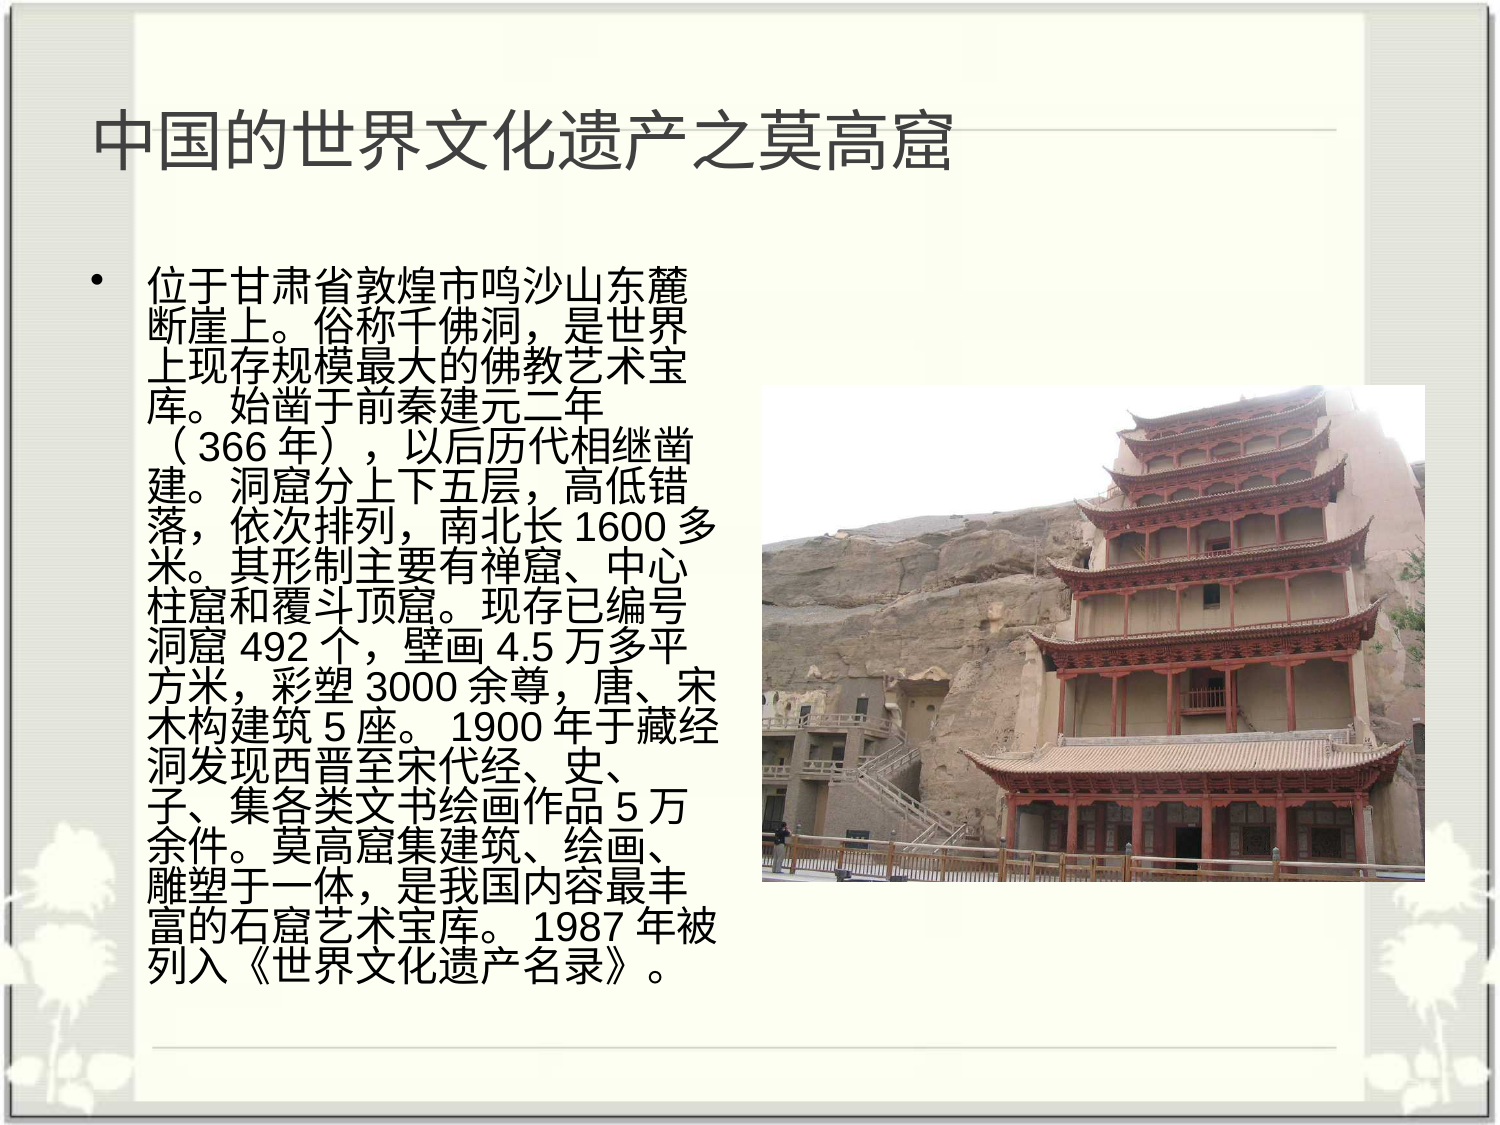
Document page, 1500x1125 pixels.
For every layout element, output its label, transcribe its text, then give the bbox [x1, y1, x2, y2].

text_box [762, 385, 1425, 882]
title 中国的世界文化遗产之莫高窟 [74, 44, 1426, 233]
list 位于甘肃省敦煌市鸣沙山东麓断崖上。俗称千佛洞，是世界上现存规模最大的佛教艺术宝库。始凿于前秦建元二年（366年），以后历代相继凿建。洞窟分上下五层，高低错落，依次排列，南北长1600多米。其形制主要有禅窟、中心柱窟和覆斗顶窟。现存已编号洞窟492个，壁画4.5万多平方米，彩塑3000余尊，唐、宋木构建筑5座。1900年于藏经洞发现西晋至宋代经、史、子、集各类文书绘画作品5万余件。莫高窟集建筑、绘画、雕塑于一体，是我国内容最丰富的石窟艺术宝库。1987年被列入《世界文化遗产名录》。 [74, 262, 738, 1006]
picture [0, 0, 1500, 1125]
